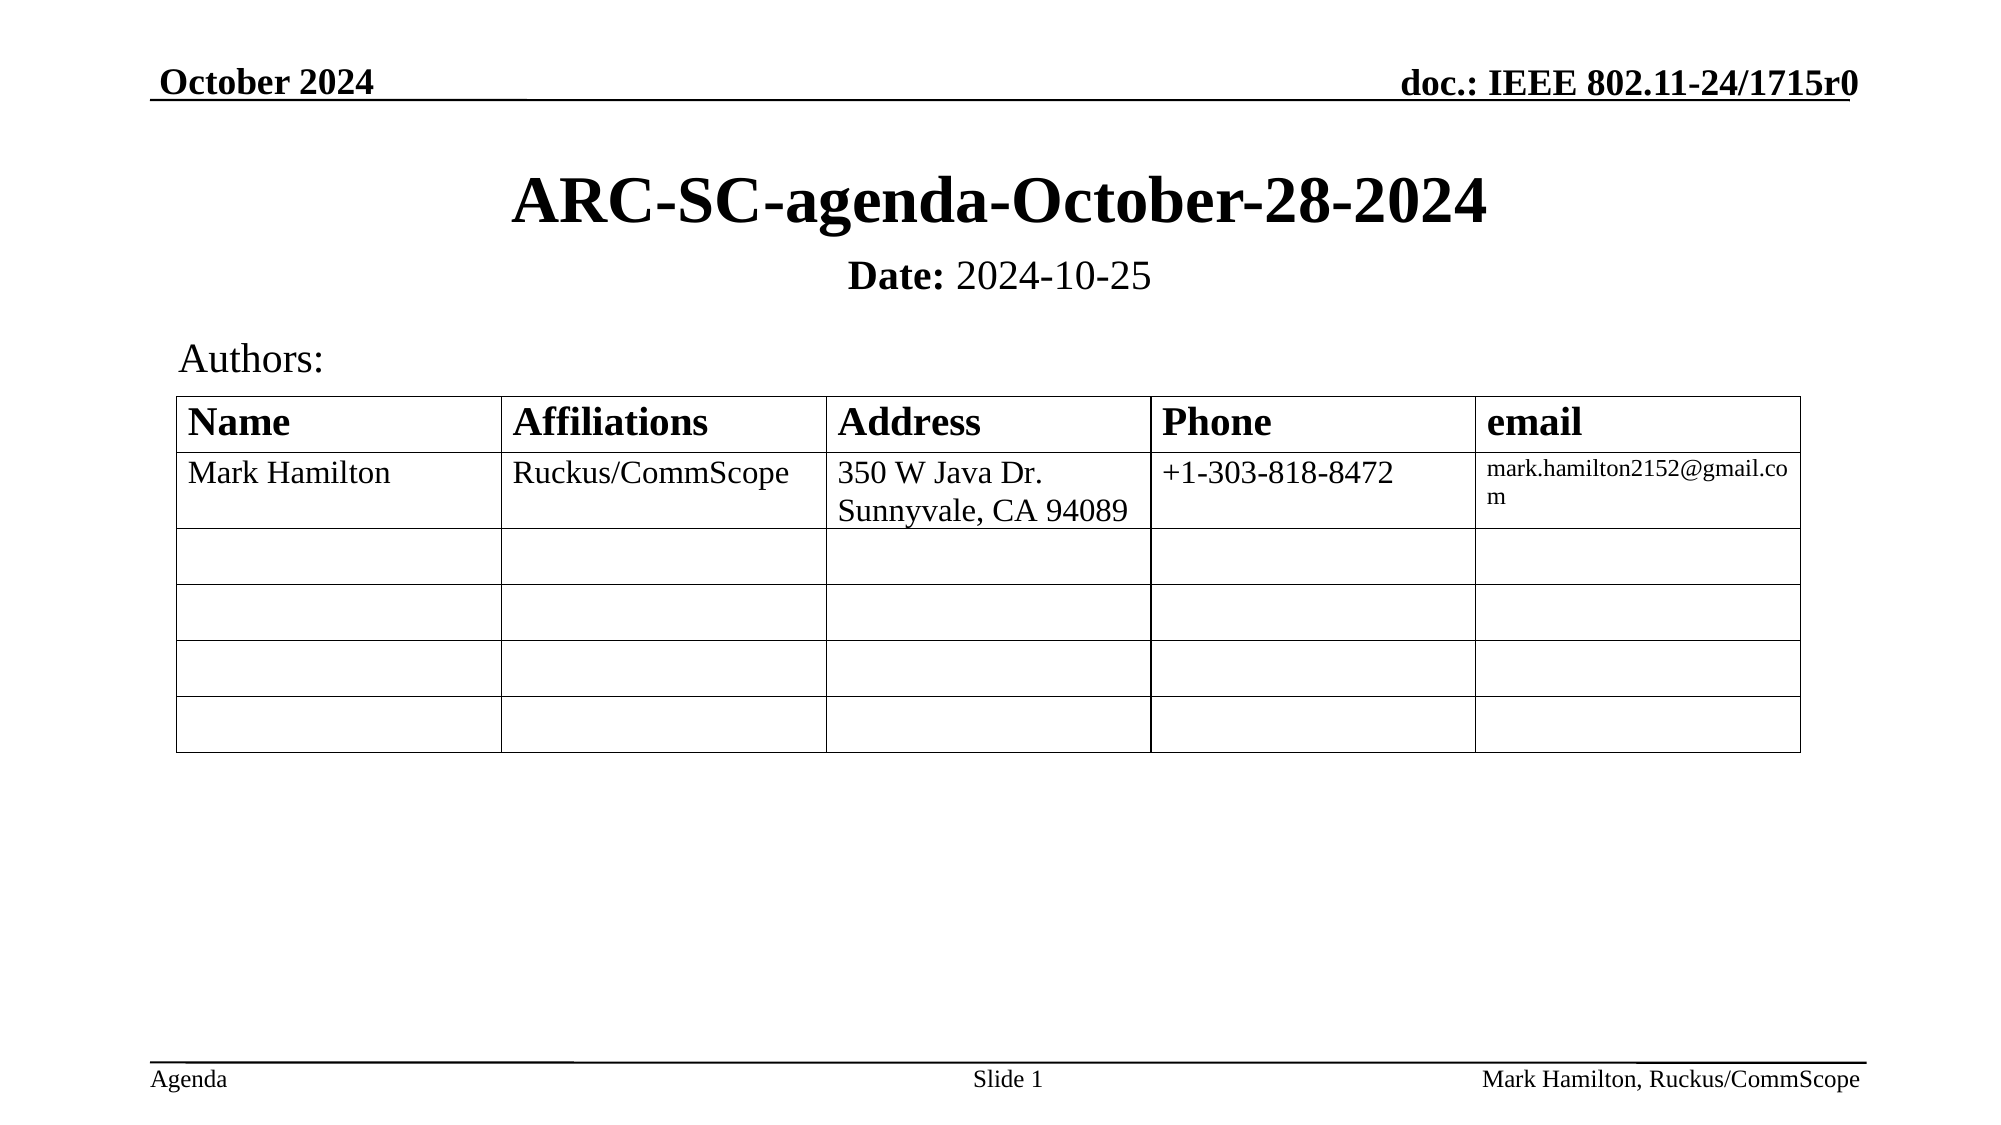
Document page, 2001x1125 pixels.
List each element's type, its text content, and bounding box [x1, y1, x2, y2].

subtitle Date: 2024-10-25 [299, 239, 1701, 319]
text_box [161, 396, 1850, 804]
text_box Authors: [162, 323, 401, 387]
title ARC-SC-agenda-October-28-2024 [149, 151, 1851, 241]
slide_number Slide 1 [950, 1061, 1067, 1123]
